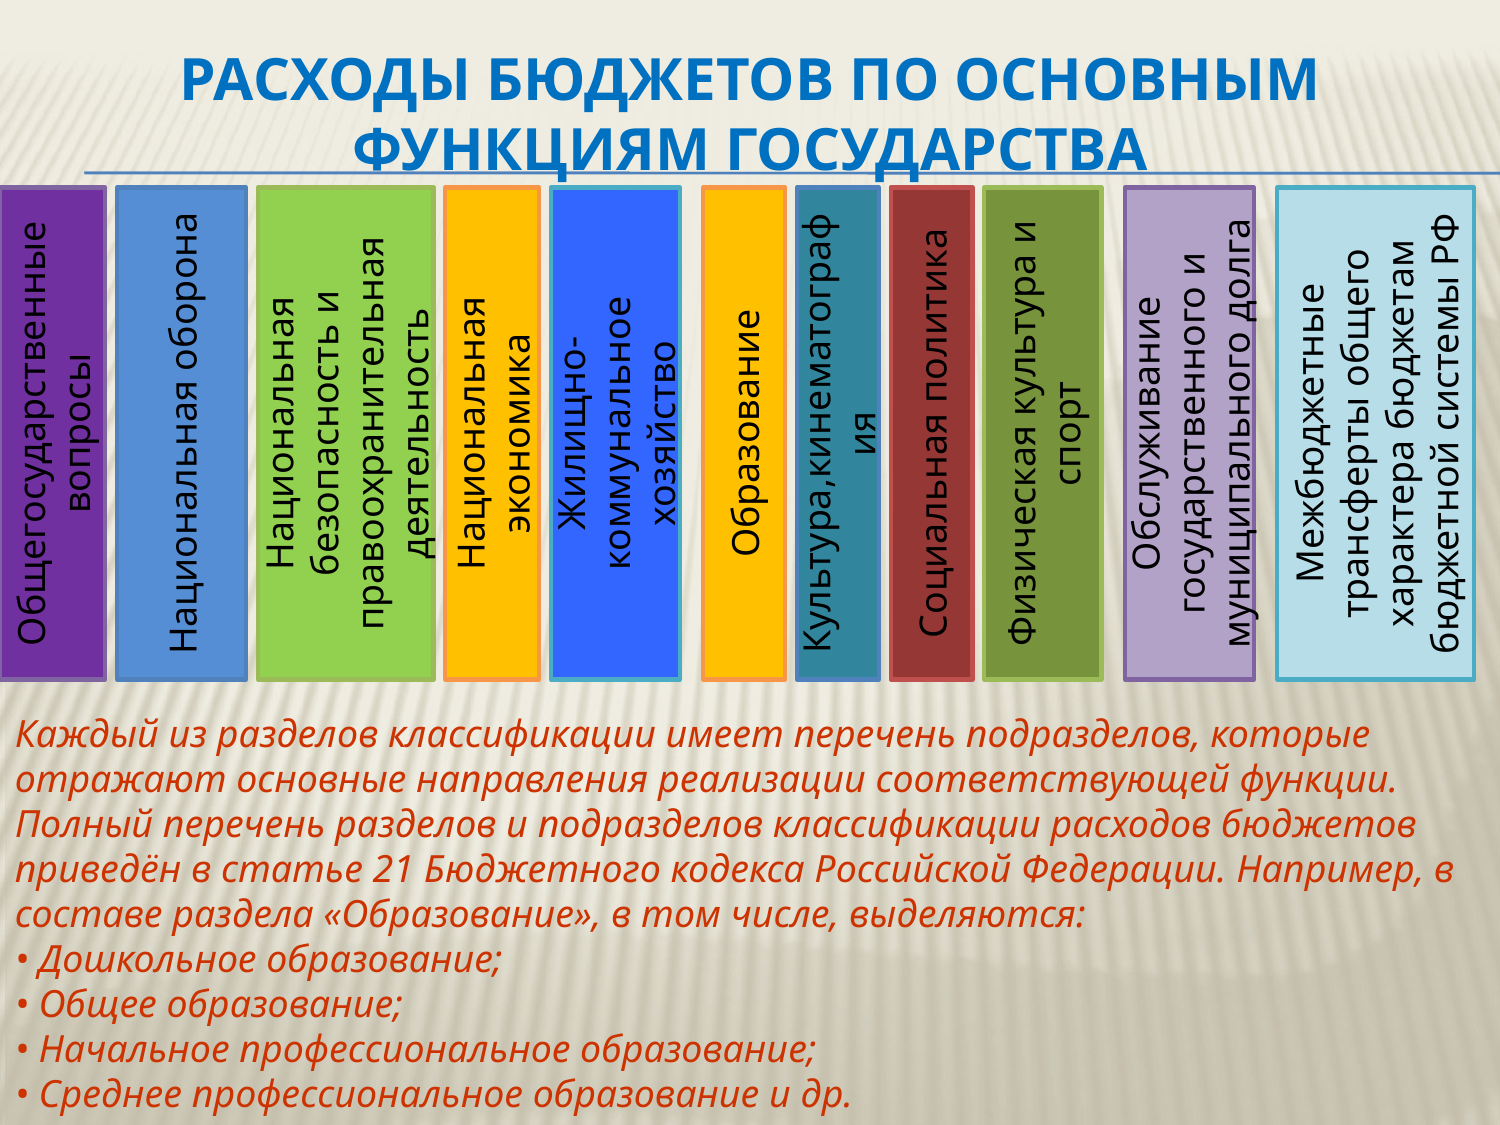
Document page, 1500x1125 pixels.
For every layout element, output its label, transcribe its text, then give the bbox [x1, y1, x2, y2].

text_box Межбюджетные трансферты общего характера бюджетам бюджетной системы РФ [1275, 185, 1476, 682]
text_box Образование [701, 185, 787, 682]
text_box Национальная безопасность и правоохранительная деятельность [256, 185, 436, 682]
text_box Национальная оборона [115, 185, 248, 682]
title РАСХОДЫ БЮДЖЕТОВ ПО ОСНОВНЫМ ФУНКЦИЯМ ГОСУДАРСТВА [75, 24, 1425, 200]
text_box Общегосударственные вопросы [0, 185, 107, 682]
text_box Культура,кинематография [795, 185, 881, 682]
text_box Физическая культура и спорт [982, 185, 1104, 682]
text_box Социальная политика [889, 185, 975, 682]
text_box Обслуживание государственного и муниципального долга [1123, 185, 1256, 682]
text_box Каждый из разделов классификации имеет перечень подразделов, которые отражают основные направления реализации соответствующей функции. Полный перечень разделов и подразделов классификации расходов бюджетов приведён в статье 21 Бюджетного кодекса Российской Федерации. Например, в составе раздела «Образование», в том числе, выделяются: • Дошкольное образование; • Общее образование; • Начальное профессиональное образование; • Среднее профессиональное образование и др. [0, 703, 1500, 1123]
text_box Национальная экономика [443, 185, 541, 682]
text_box Жилищно-коммунальное хозяйство [549, 185, 682, 682]
